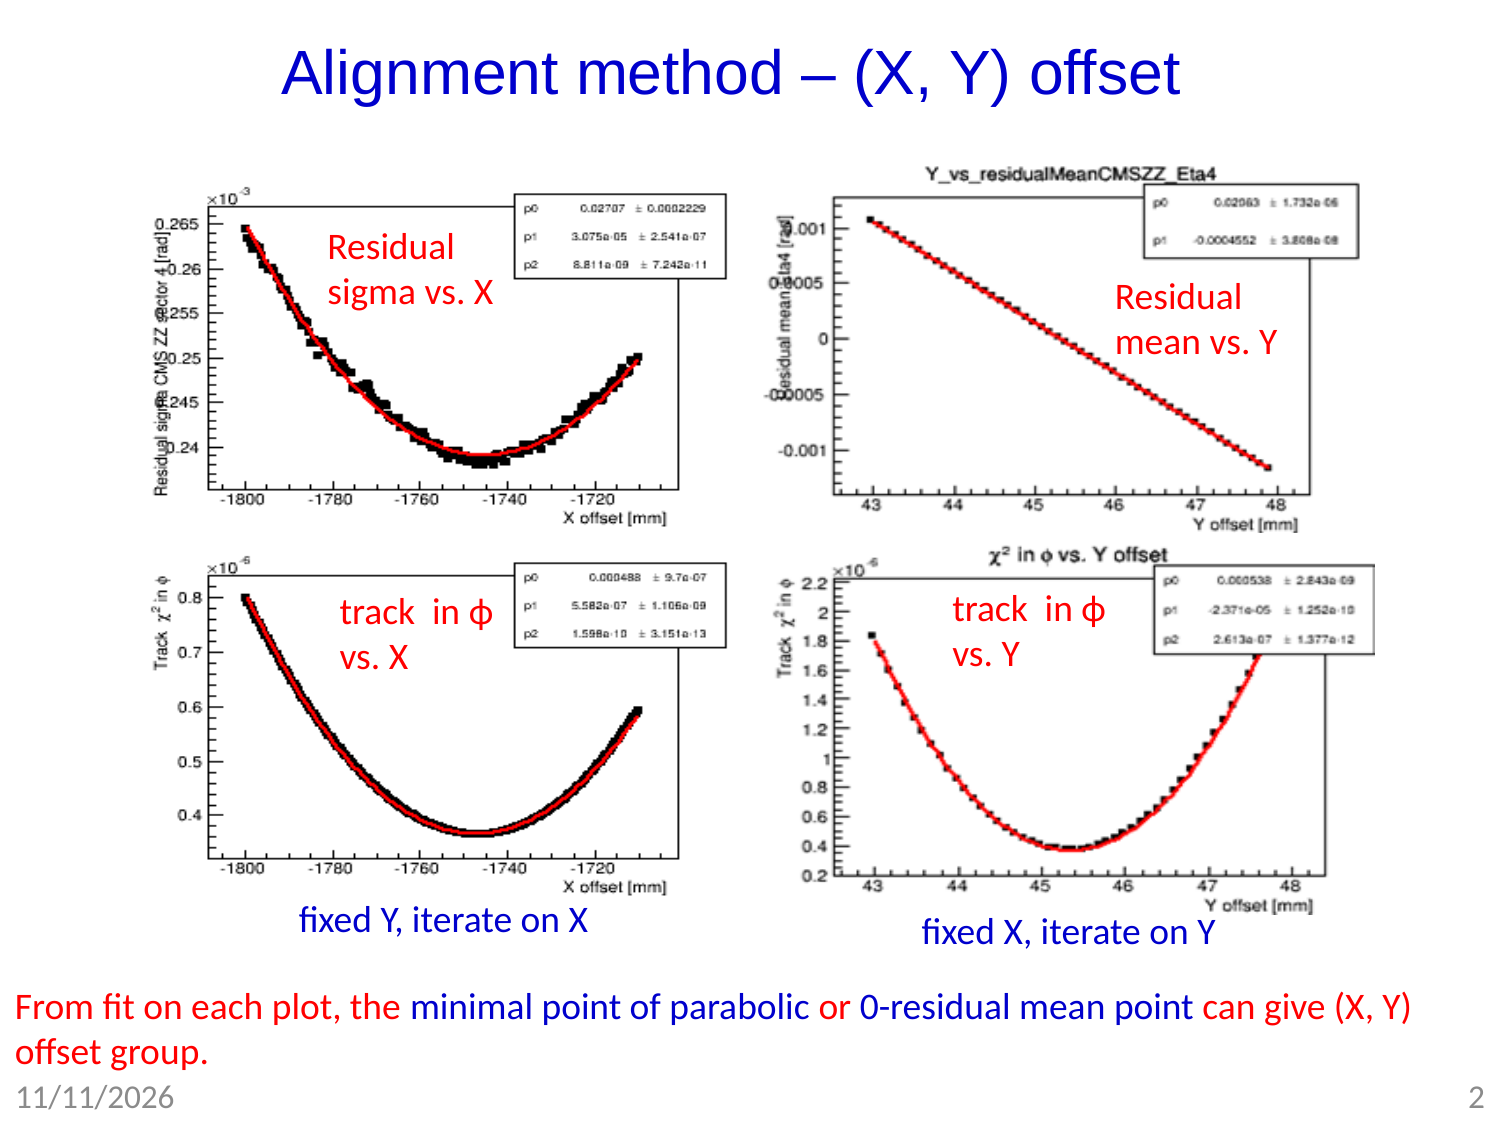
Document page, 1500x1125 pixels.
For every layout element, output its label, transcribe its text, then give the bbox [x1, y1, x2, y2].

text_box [137, 164, 1376, 961]
text_box Alignment method – (X, Y) offset [124, 24, 1338, 115]
slide_number 2 [1149, 1065, 1500, 1125]
text_box From fit on each plot, the minimal point of parabolic or 0-residual mean point can give (X, Y) offset group. [0, 974, 1500, 1080]
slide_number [0, 1065, 350, 1125]
